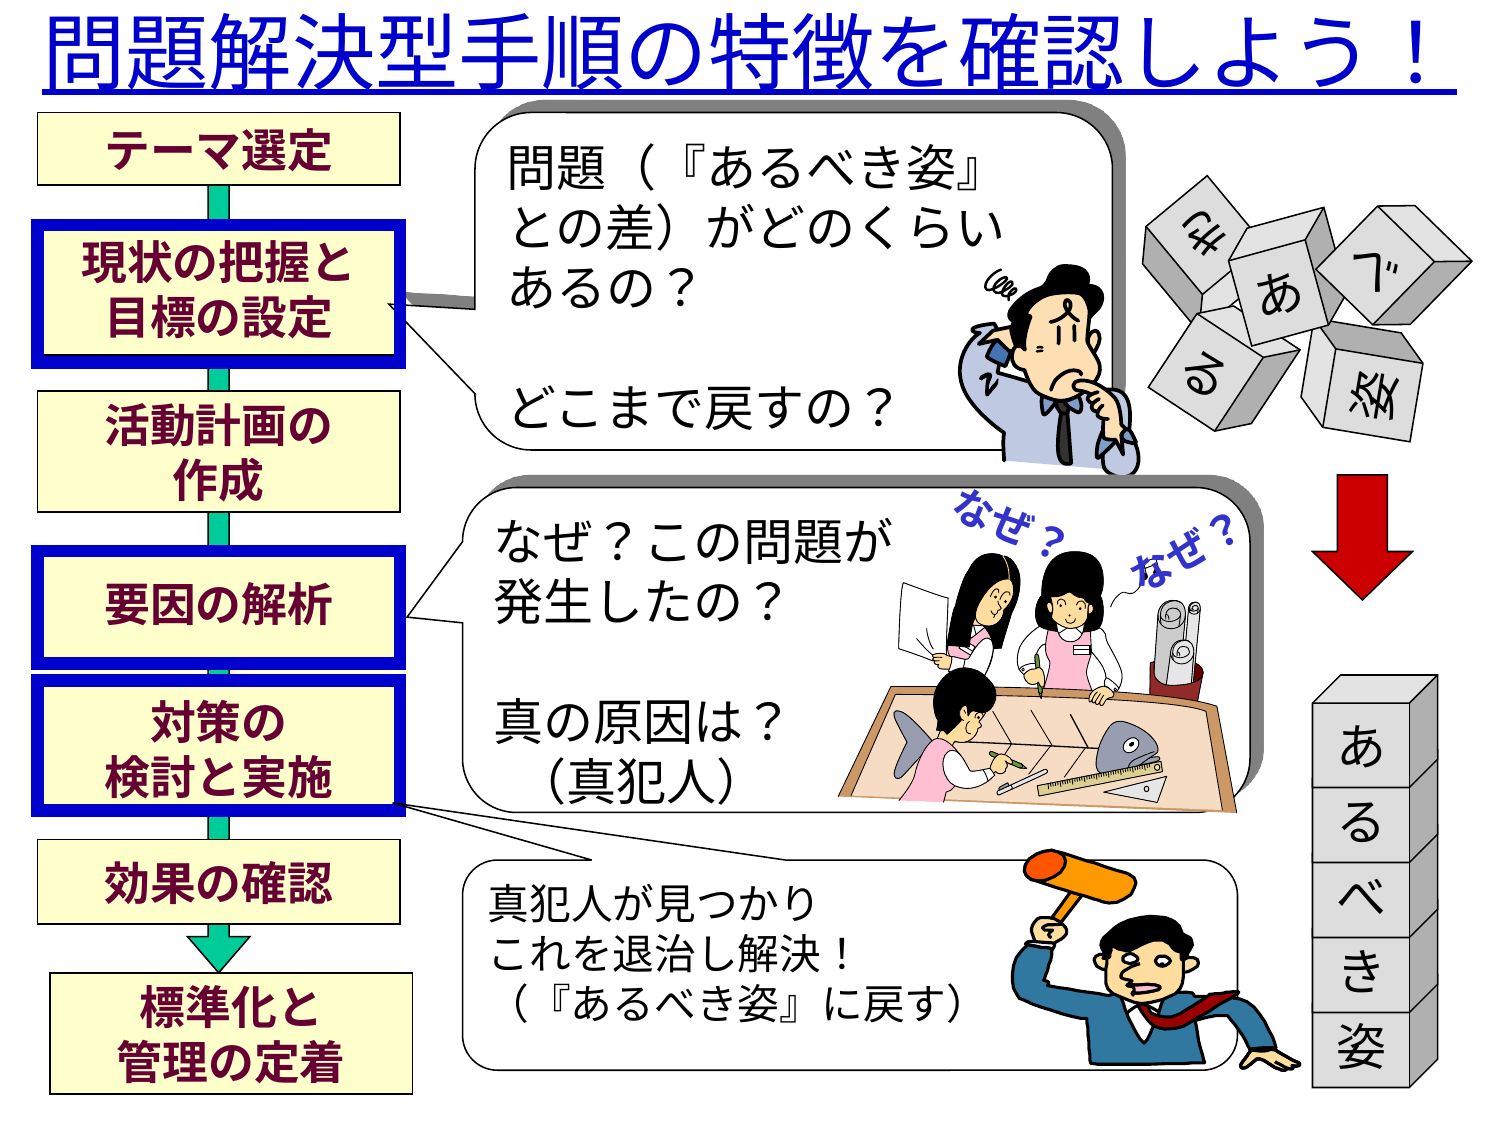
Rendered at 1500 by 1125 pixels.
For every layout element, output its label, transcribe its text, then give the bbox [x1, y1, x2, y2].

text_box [37, 112, 413, 1095]
text_box [1312, 474, 1413, 601]
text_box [462, 487, 1276, 815]
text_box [1312, 674, 1438, 1088]
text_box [1149, 196, 1448, 438]
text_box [462, 849, 1301, 1071]
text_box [474, 112, 1144, 485]
text_box 問題解決型手順の特徴を確認しよう！ [0, 0, 1500, 100]
